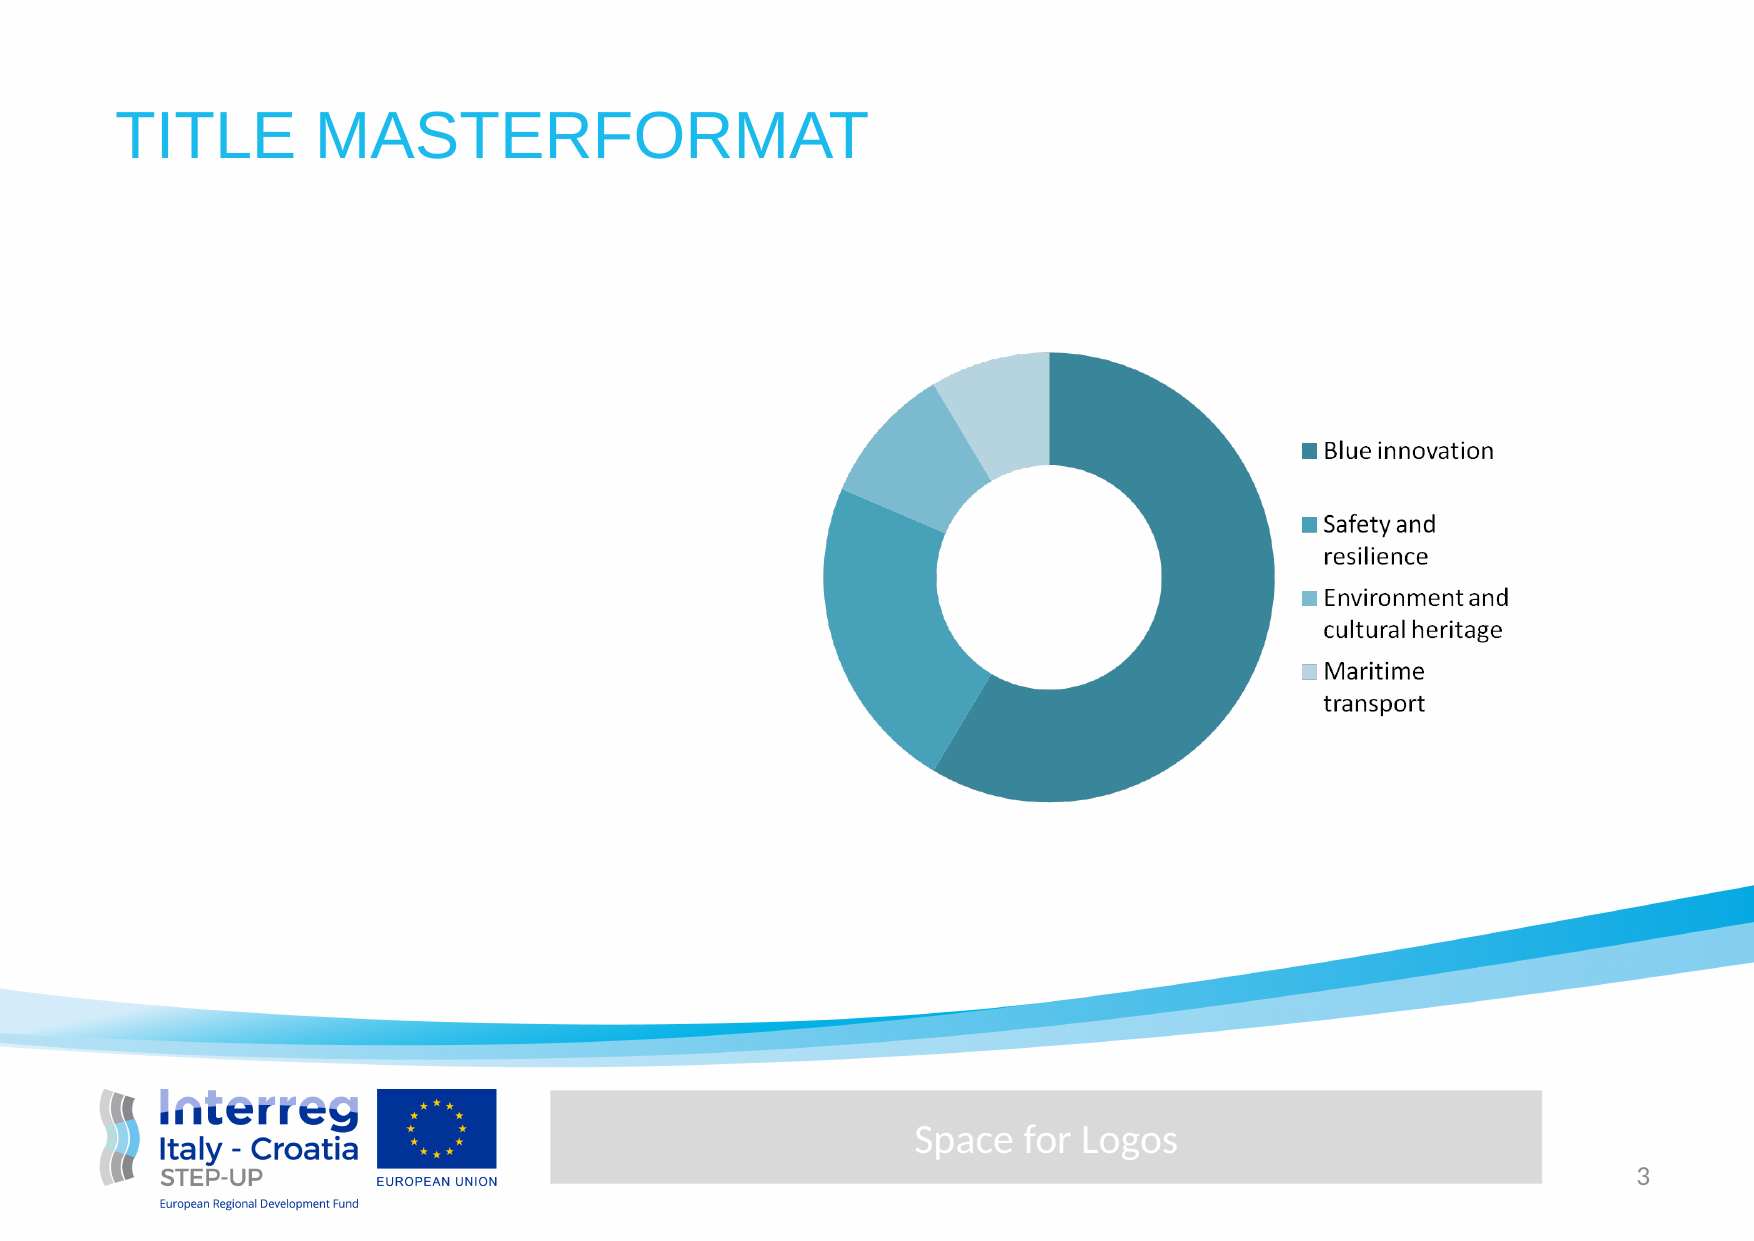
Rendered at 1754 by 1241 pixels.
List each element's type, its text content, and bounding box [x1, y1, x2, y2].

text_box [801, 315, 1530, 839]
picture [0, 0, 1754, 1241]
text_box Space for Logos [549, 1089, 1543, 1185]
text_box TITLE MASTERFORMAT [97, 83, 1656, 181]
slide_number 3 [1607, 1141, 1666, 1208]
